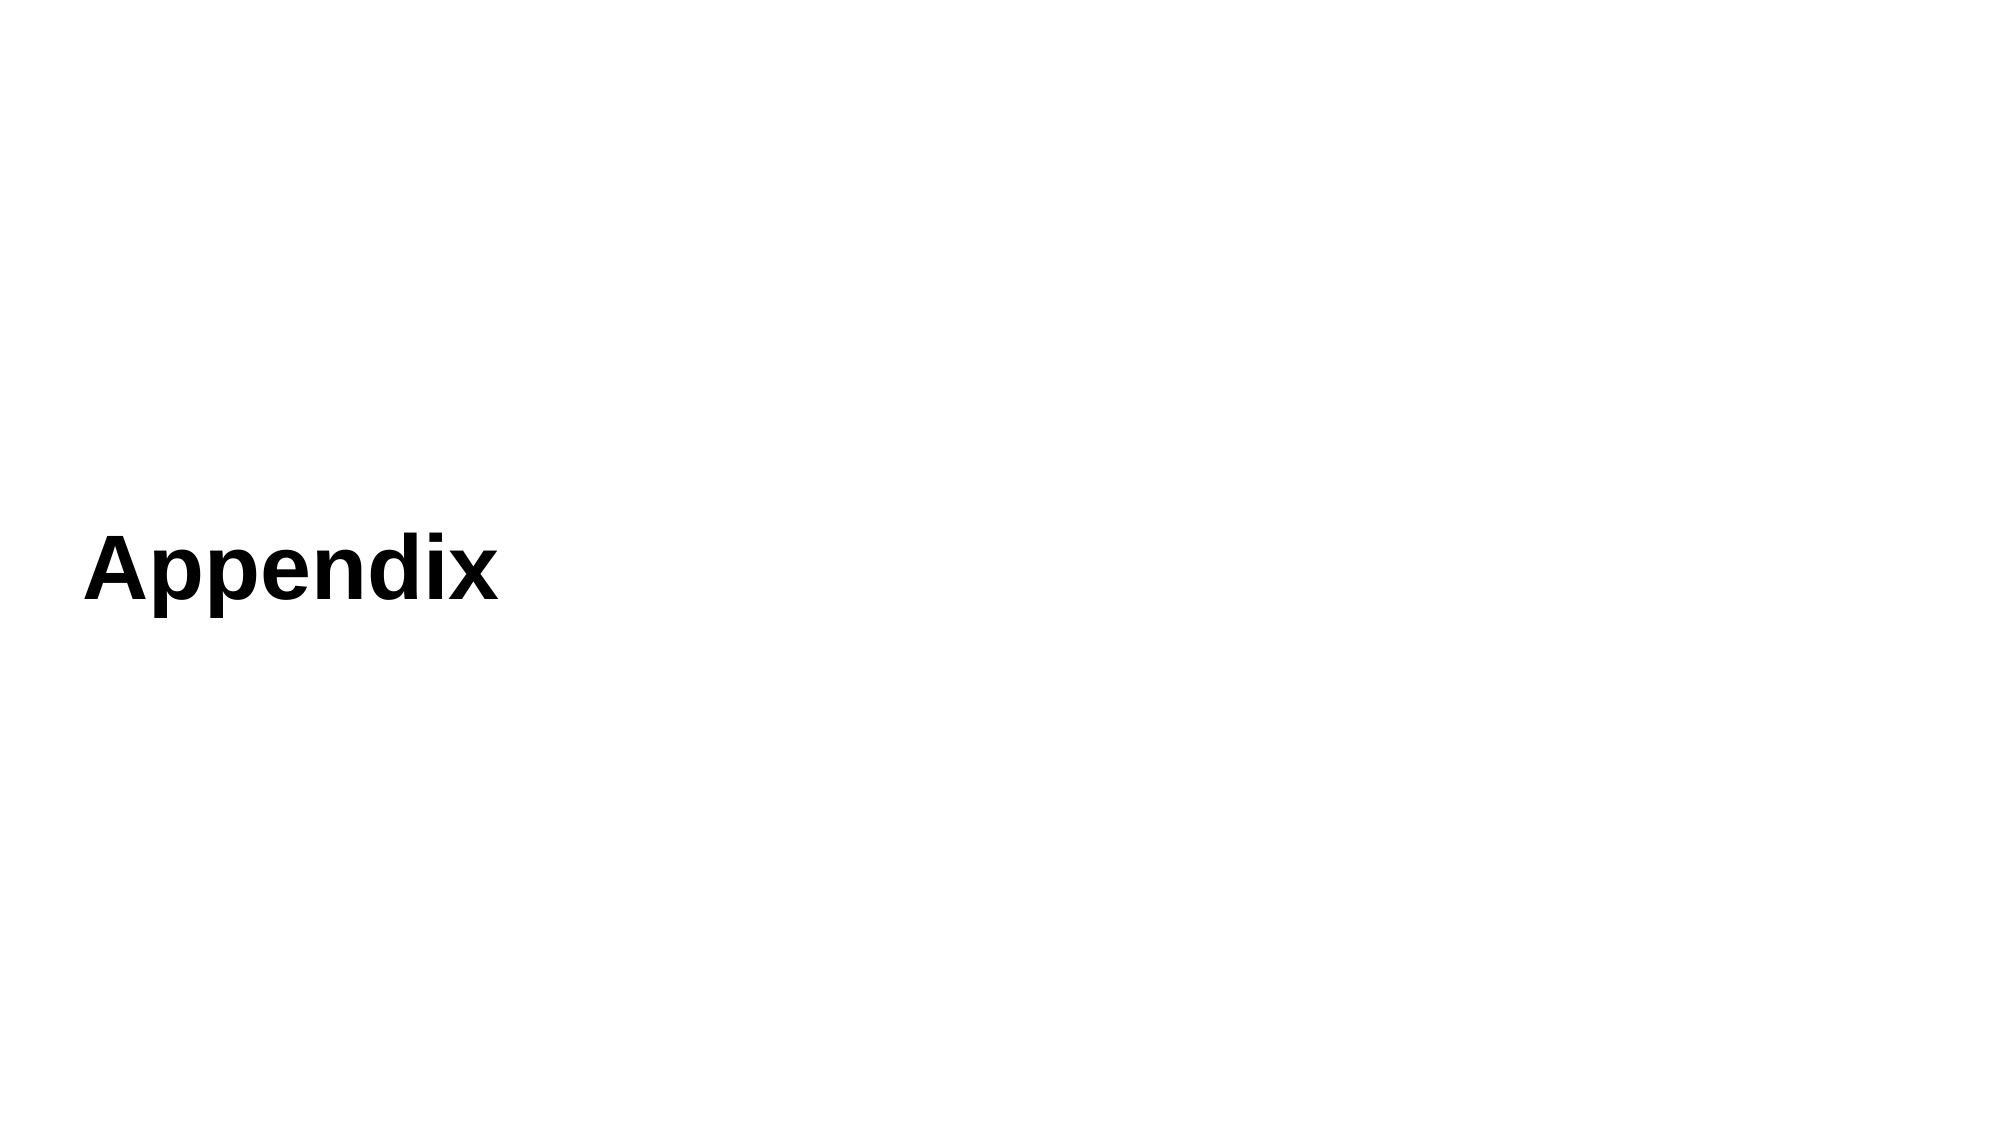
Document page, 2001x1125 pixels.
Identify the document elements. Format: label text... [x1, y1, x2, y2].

title Appendix [82, 506, 1918, 619]
